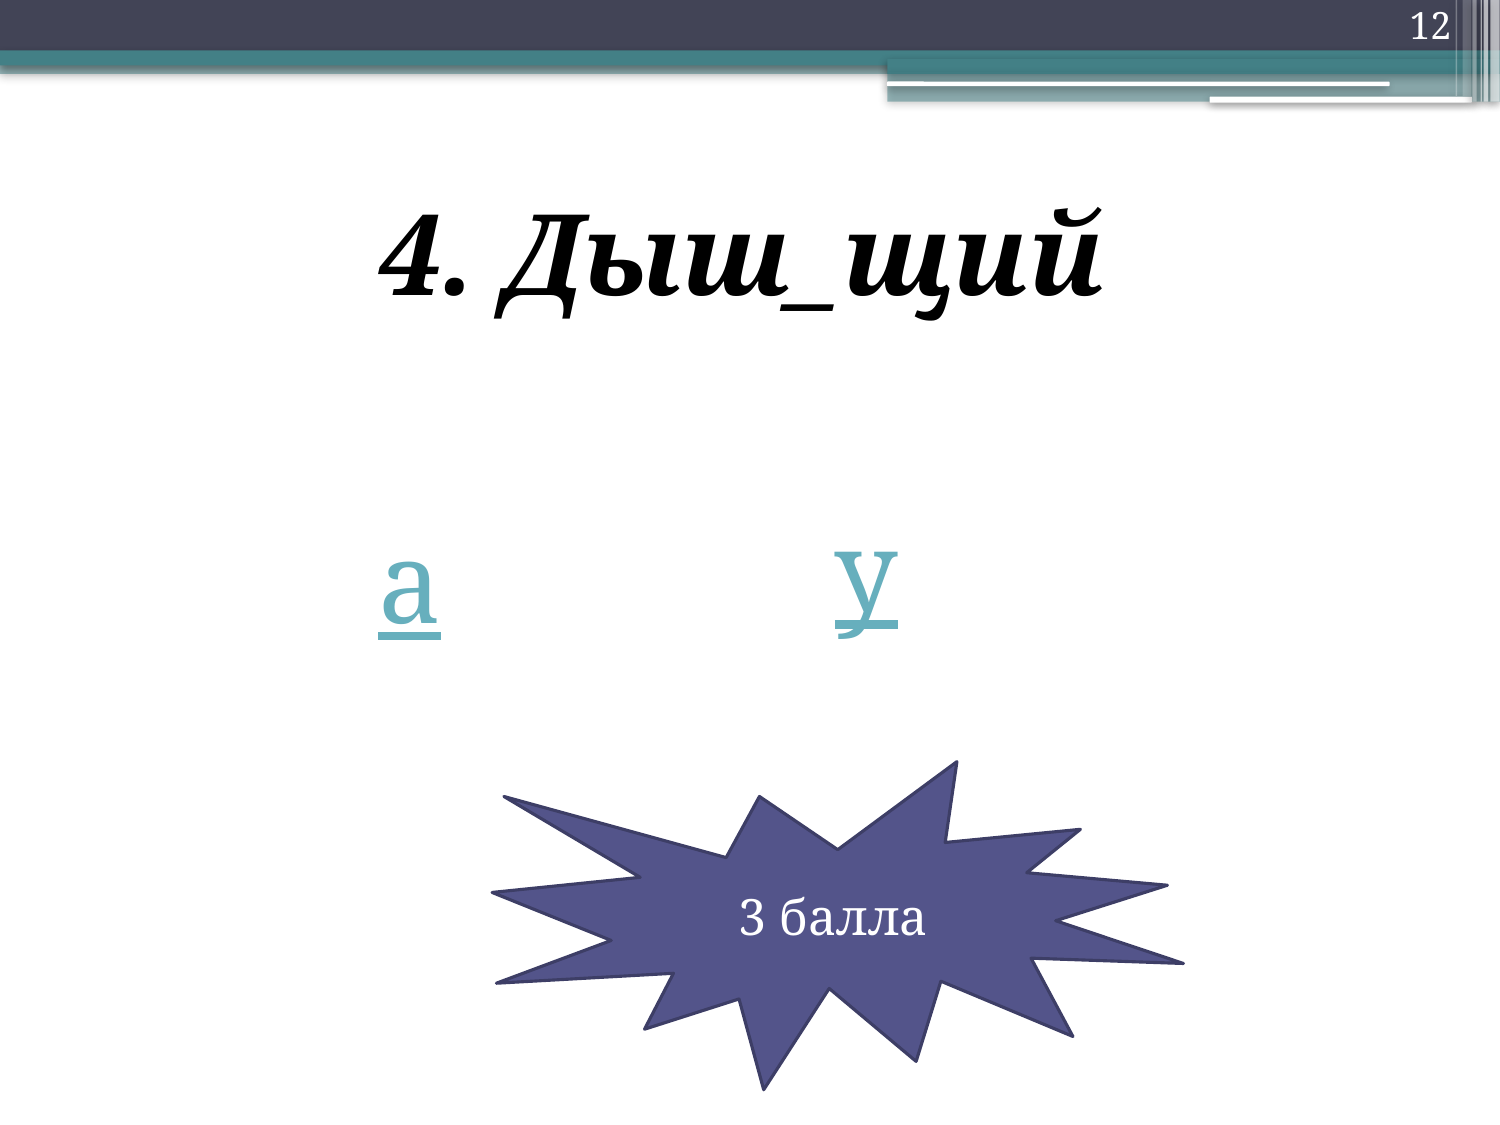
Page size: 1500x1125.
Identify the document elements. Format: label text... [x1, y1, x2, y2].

text_box а [363, 503, 551, 672]
text_box 4. Дыш_щий [363, 175, 1348, 326]
text_box 3 балла [490, 760, 1186, 1092]
slide_number 12 [1341, 0, 1466, 61]
text_box у [820, 492, 1125, 661]
